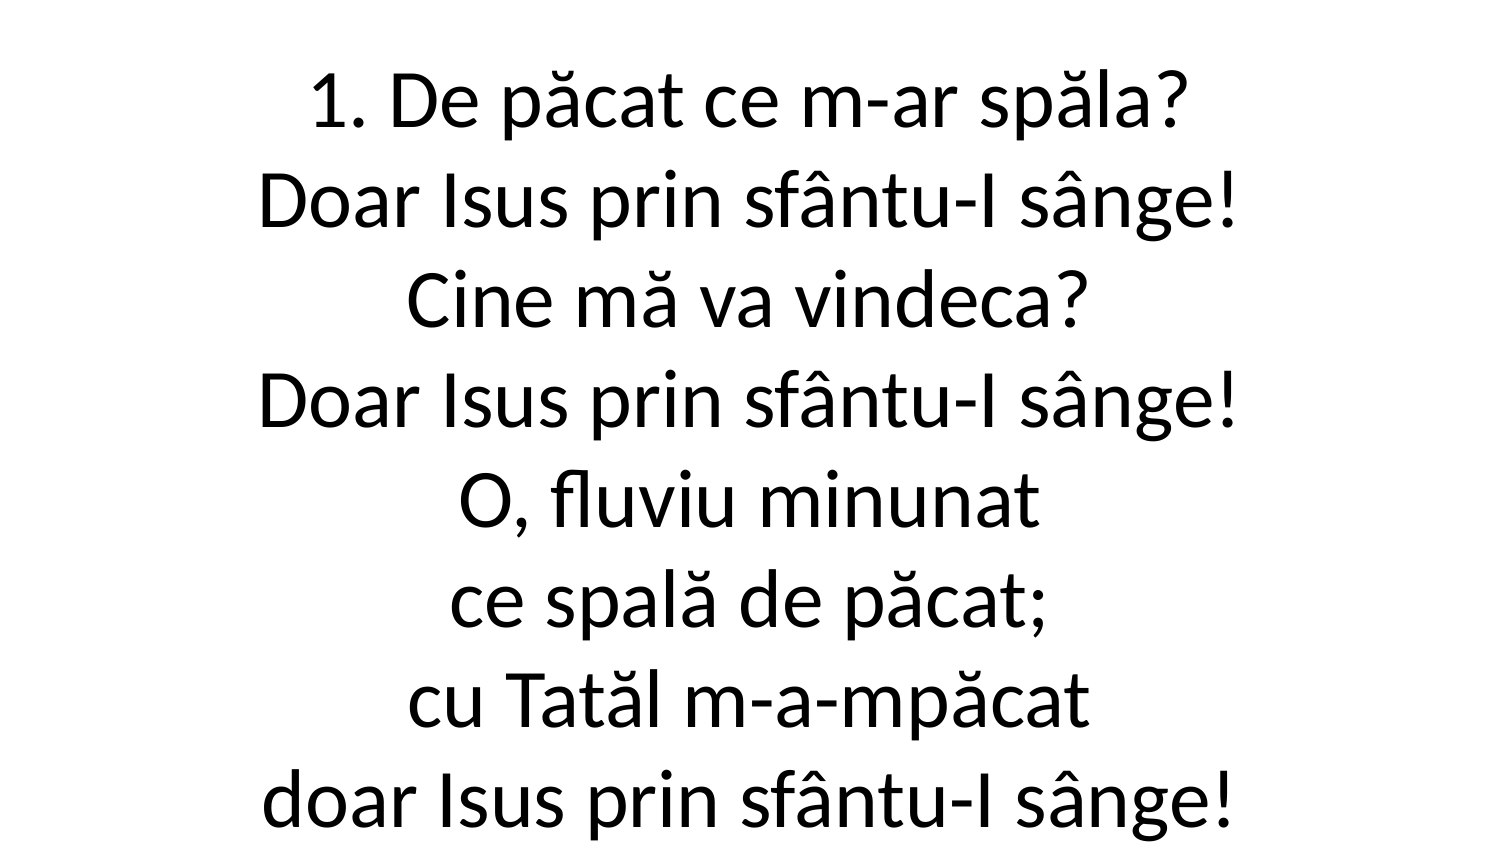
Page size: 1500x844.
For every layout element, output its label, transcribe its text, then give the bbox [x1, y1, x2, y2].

text_box 1. De păcat ce m-ar spăla? Doar Isus prin sfântu-I sânge! Cine mă va vindeca? Doar Isus prin sfântu-I sânge! O, fluviu minunat ce spală de păcat; cu Tatăl m-a-mpăcat doar Isus prin sfântu-I sânge! [242, 0, 1258, 844]
